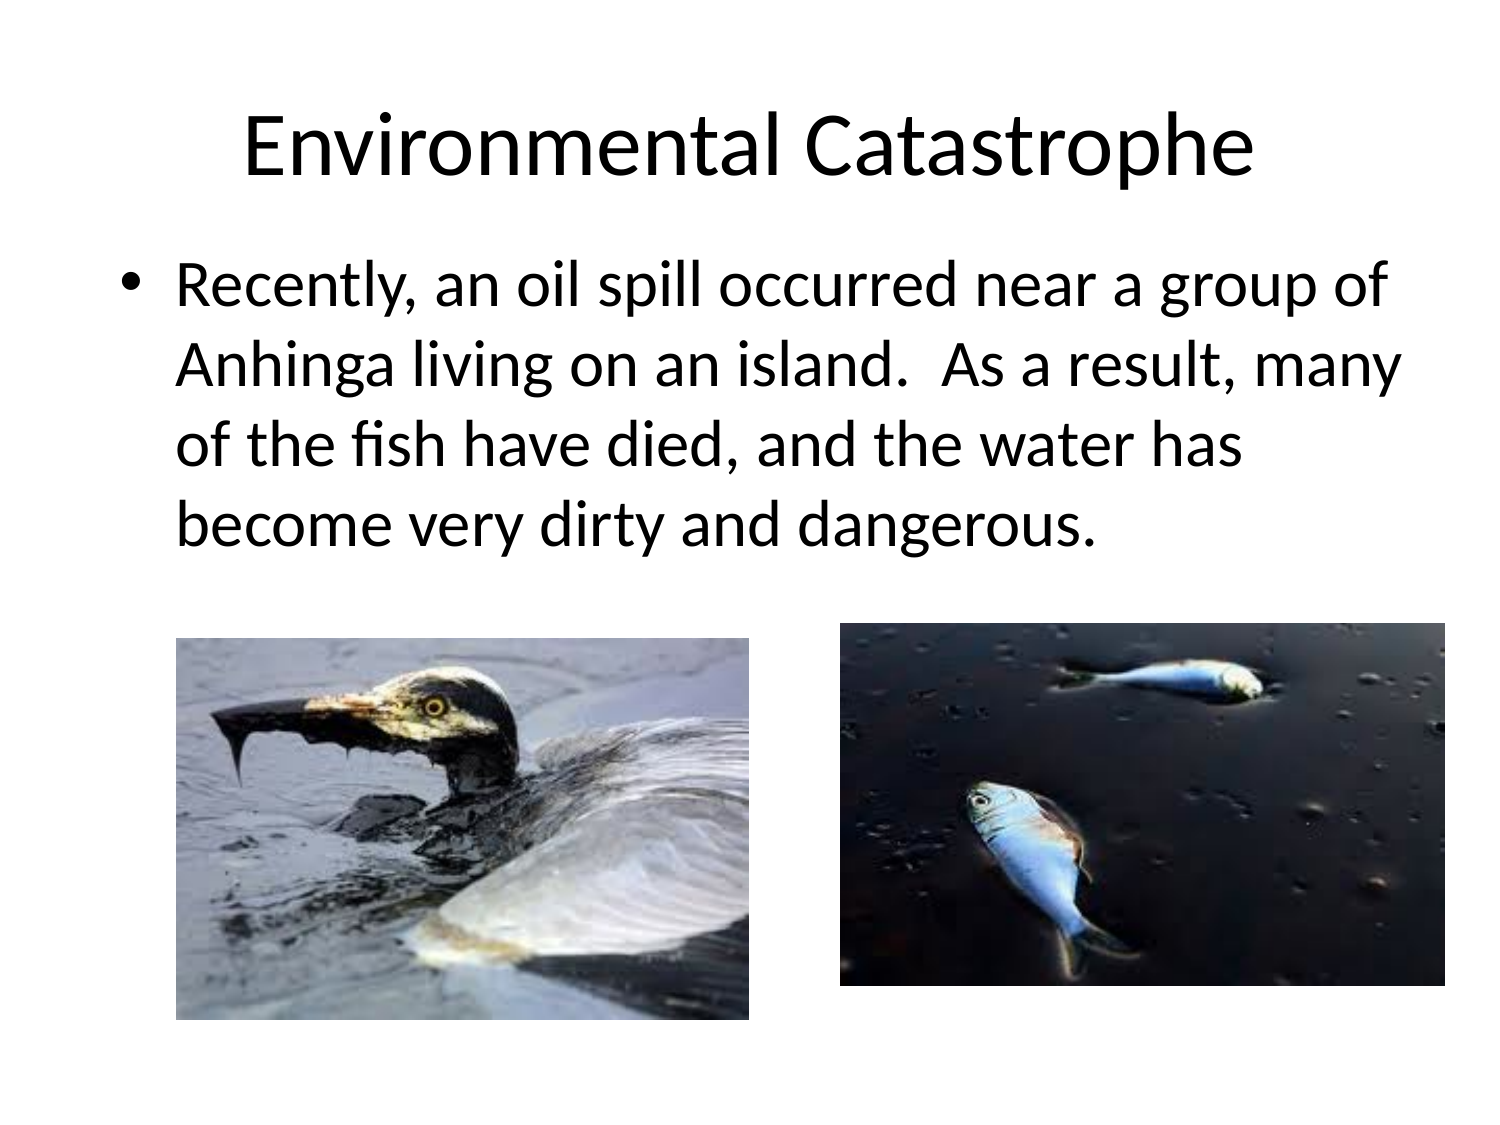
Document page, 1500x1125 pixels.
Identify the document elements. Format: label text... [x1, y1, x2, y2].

picture [175, 637, 750, 1020]
title Environmental Catastrophe [75, 45, 1425, 233]
picture [840, 623, 1446, 986]
list Recently, an oil spill occurred near a group of Anhinga living on an island. As a result, many of the fish have died, and the water has become very dirty and dangerous. [104, 232, 1445, 986]
